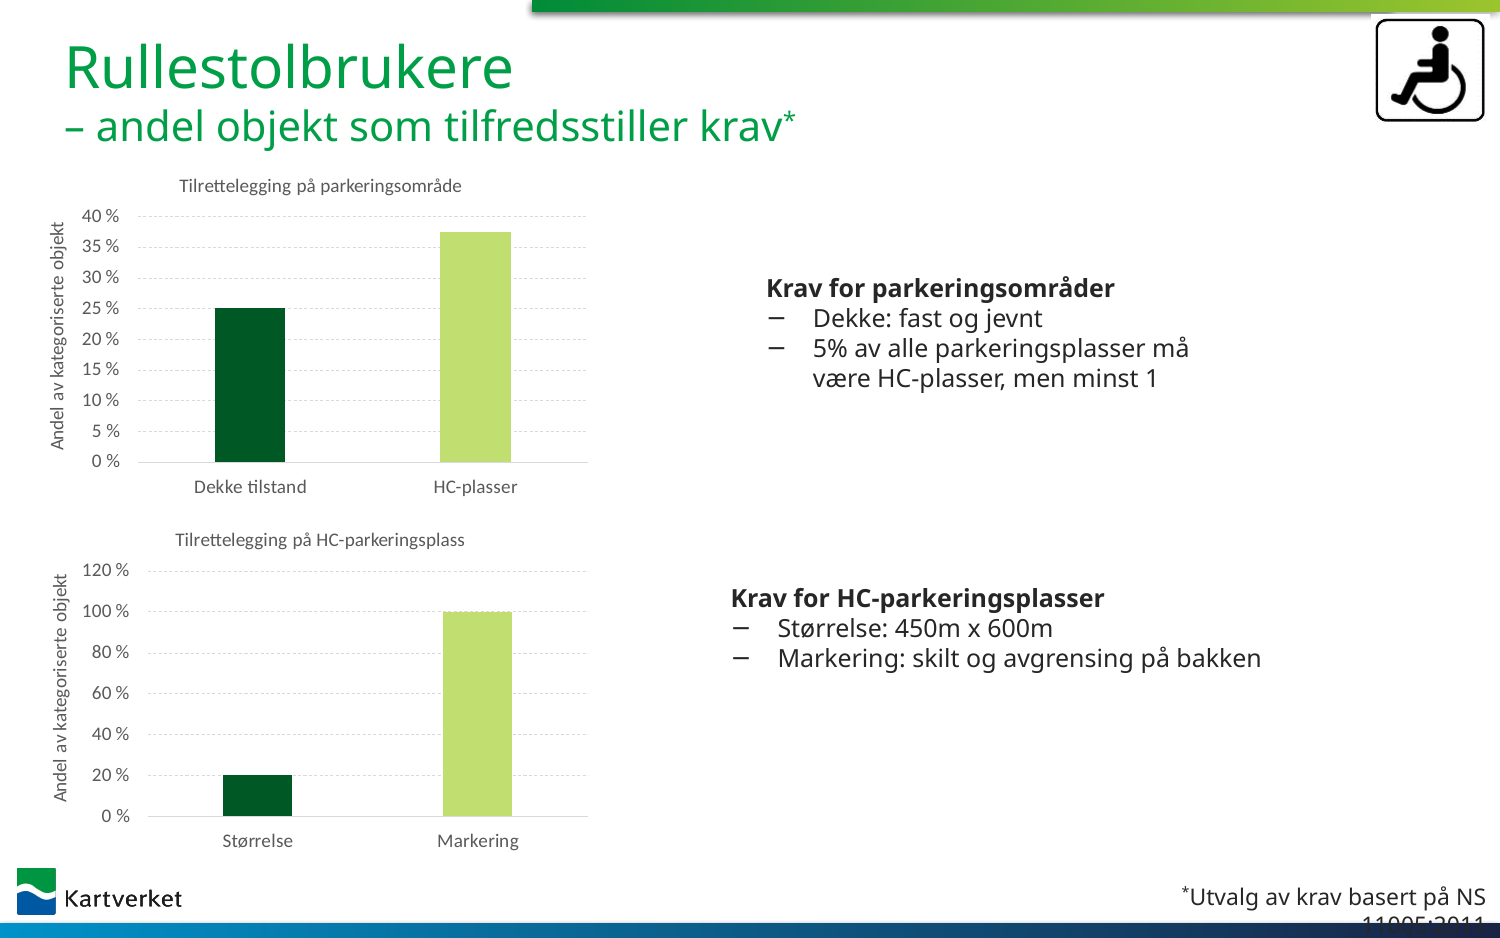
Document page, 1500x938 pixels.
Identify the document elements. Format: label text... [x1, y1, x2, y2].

text_box Rullestolbrukere – andel objekt som tilfredsstiller krav* [49, 23, 1431, 158]
text_box Krav for HC-parkeringsplasser Størrelse: 450m x 600m Markering: skilt og avgrensing på bakken [715, 574, 1278, 680]
text_box Krav for parkeringsområder Dekke: fast og jevnt 5% av alle parkeringsplasser må være HC-plasser, men minst 1 [751, 264, 1232, 400]
text_box *Utvalg av krav basert på NS 11005:2011 [1068, 873, 1500, 938]
picture [1371, 13, 1491, 127]
picture [41, 520, 599, 859]
picture [41, 166, 599, 505]
